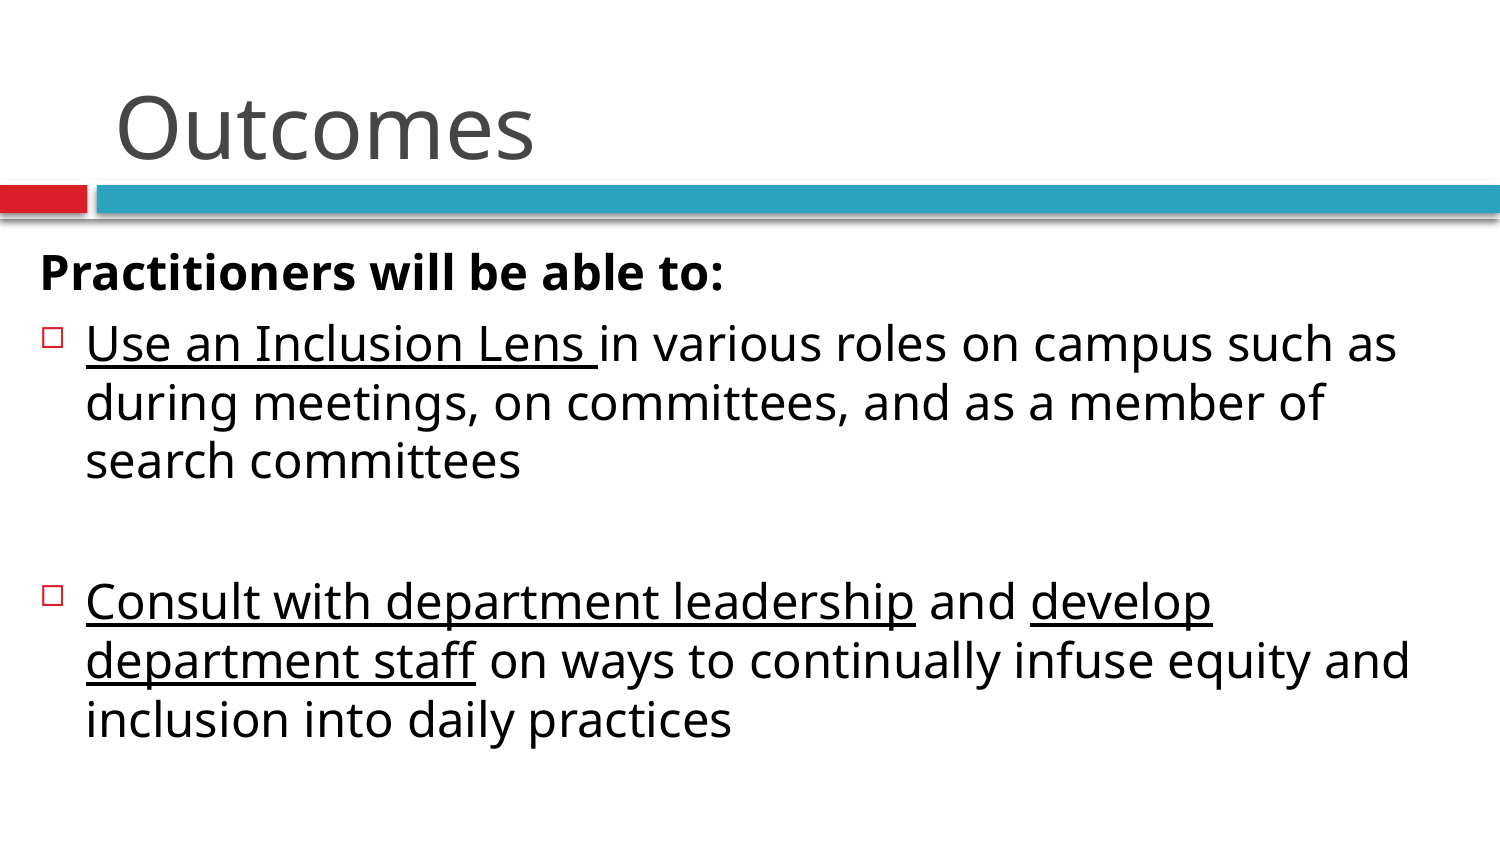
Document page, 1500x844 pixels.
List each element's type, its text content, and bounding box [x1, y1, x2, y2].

list Practitioners will be able to: Use an Inclusion Lens in various roles on campus such as during meetings, on committees, and as a member of search committees Consult with department leadership and develop department staff on ways to continually infuse equity and inclusion into daily practices [24, 234, 1438, 760]
title Outcomes [99, 12, 1425, 185]
